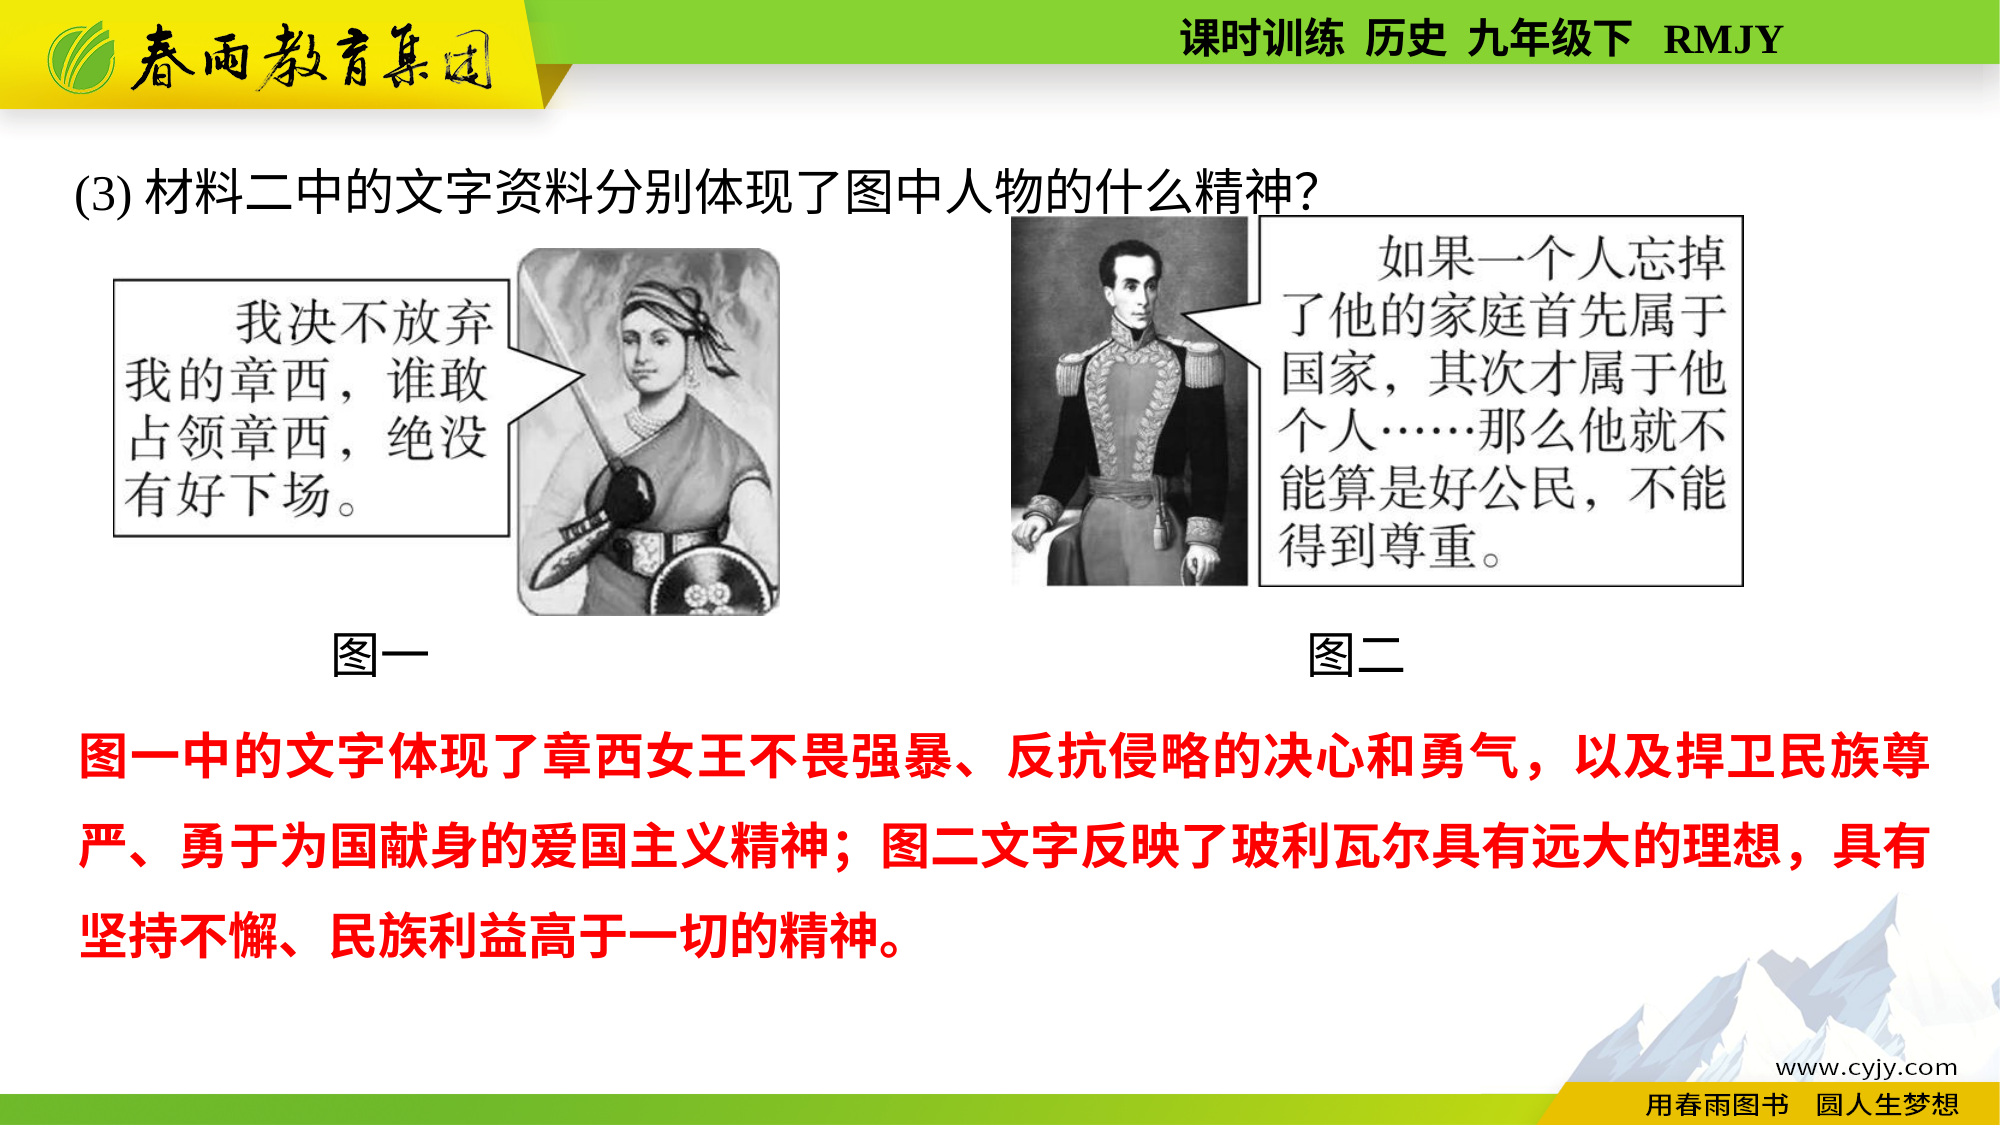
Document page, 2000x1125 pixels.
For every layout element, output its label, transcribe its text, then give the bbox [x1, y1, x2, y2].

picture [0, 0, 2000, 1125]
text_box 图二 [1291, 596, 1422, 691]
list (3)材料二中的文字资料分别体现了图中人物的什么精神？ [59, 122, 1944, 217]
text_box 图一 [315, 624, 446, 691]
text_box 图一中的文字体现了章西女王不畏强暴、反抗侵略的决心和勇气，以及捍卫民族尊严、勇于为国献身的爱国主义精神；图二文字反映了玻利瓦尔具有远大的理想，具有坚持不懈、民族利益高于一切的精神。 [63, 686, 1948, 972]
